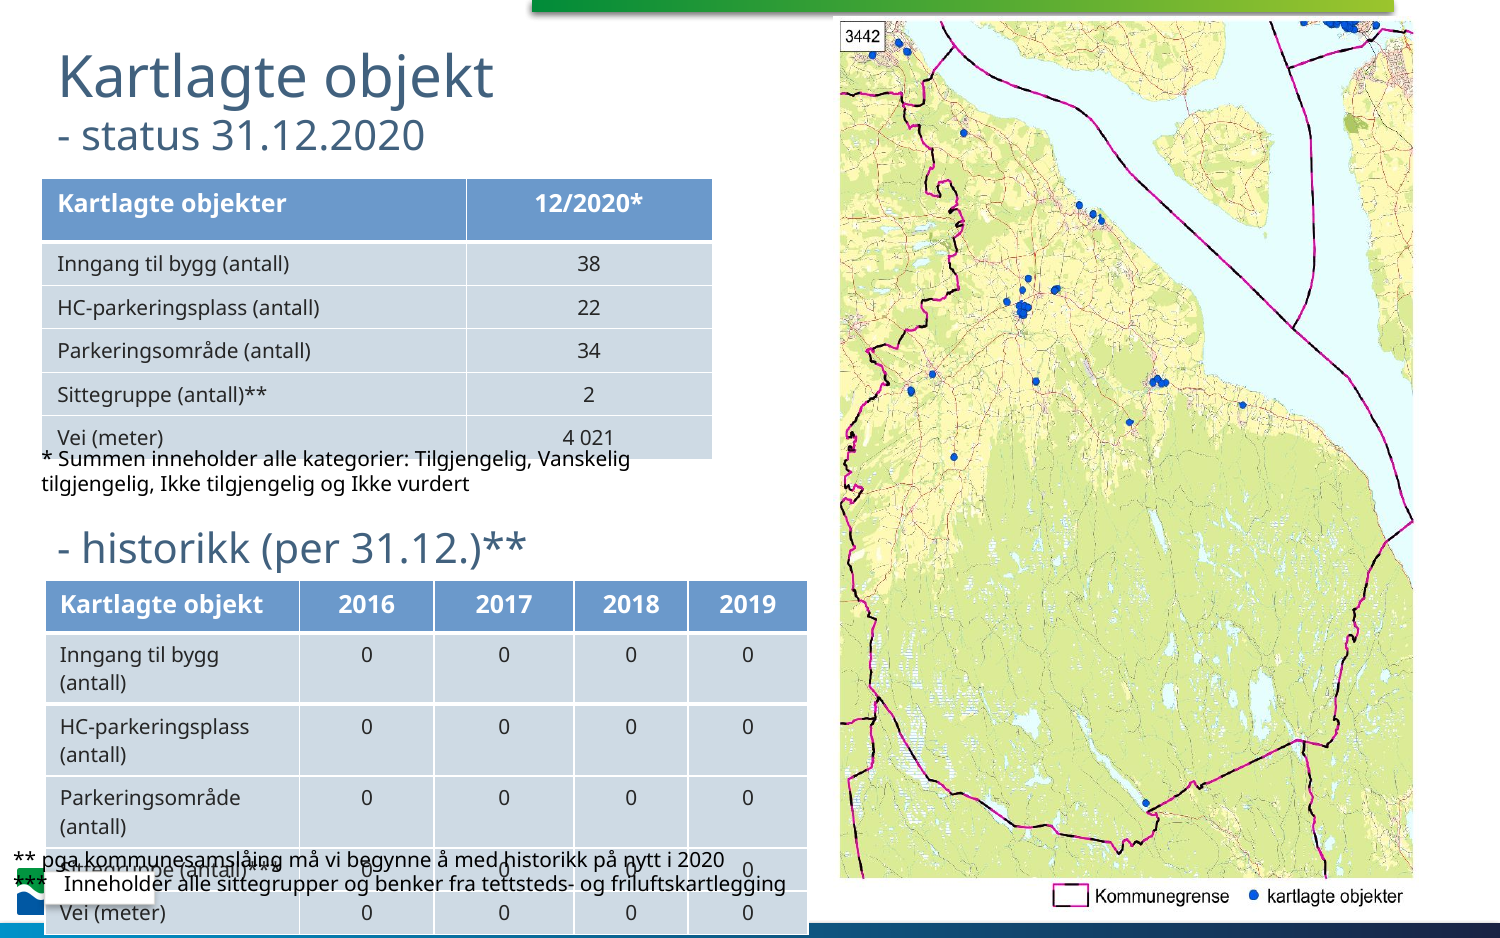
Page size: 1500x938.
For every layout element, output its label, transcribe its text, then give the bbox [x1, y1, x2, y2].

table_cell 0 [300, 635, 433, 702]
table_header Kartlagte objekt [46, 581, 299, 631]
picture [833, 16, 1419, 913]
table_header 12/2020* [467, 179, 712, 240]
table_cell 0 [435, 904, 573, 934]
table_cell 0 [300, 904, 433, 934]
table_cell 0 [435, 635, 573, 702]
table_cell Vei (meter) [42, 416, 466, 438]
text_box - historikk (per 31.12.)** [42, 496, 828, 580]
table_cell 0 [689, 635, 807, 702]
table_cell Inngang til bygg (antall) [42, 244, 466, 285]
table_cell 4 021 [467, 416, 712, 459]
table_cell 38 [467, 244, 712, 285]
table_cell 0 [435, 706, 573, 775]
table_header Kartlagte objekter [42, 179, 466, 240]
table_cell 34 [467, 329, 712, 372]
table_cell 0 [575, 635, 687, 702]
table_cell 0 [300, 777, 433, 838]
table_cell 0 [575, 706, 687, 775]
table_cell Parkeringsområde (antall) [42, 329, 466, 372]
table_cell HC-parkeringsplass (antall) [46, 706, 299, 775]
table_header 2017 [435, 581, 573, 631]
table_cell HC-parkeringsplass (antall) [42, 286, 466, 328]
table_cell 0 [575, 777, 687, 838]
table_cell 0 [435, 777, 573, 838]
table_cell Inngang til bygg (antall) [46, 635, 299, 702]
table_header 2016 [300, 581, 433, 631]
table_cell 22 [467, 286, 712, 328]
text_box Kartlagte objekt - status 31.12.2020 [42, 24, 828, 167]
table_header 2018 [575, 581, 687, 631]
table_cell 2 [467, 373, 712, 415]
text_box * Summen inneholder alle kategorier: Tilgjengelig, Vanskelig tilgjengelig, Ikke tilgjengelig og Ikke vurdert [26, 438, 711, 504]
text_box ** pga kommunesamslåing må vi begynne å med historikk på nytt i 2020 *** Inneholder alle sittegrupper og benker fra tettsteds- og friluftskartlegging [0, 838, 802, 904]
table_cell 0 [802, 849, 807, 890]
table_cell 0 [689, 706, 807, 775]
table_cell 0 [689, 777, 807, 847]
table_cell 0 [689, 892, 807, 934]
table_cell 0 [575, 904, 687, 934]
table_cell 0 [300, 706, 433, 775]
table_cell Vei (meter) [46, 904, 299, 934]
table_cell Parkeringsområde (antall) [46, 777, 299, 838]
table_cell Sittegruppe (antall)** [42, 373, 466, 415]
table_header 2019 [689, 581, 807, 631]
